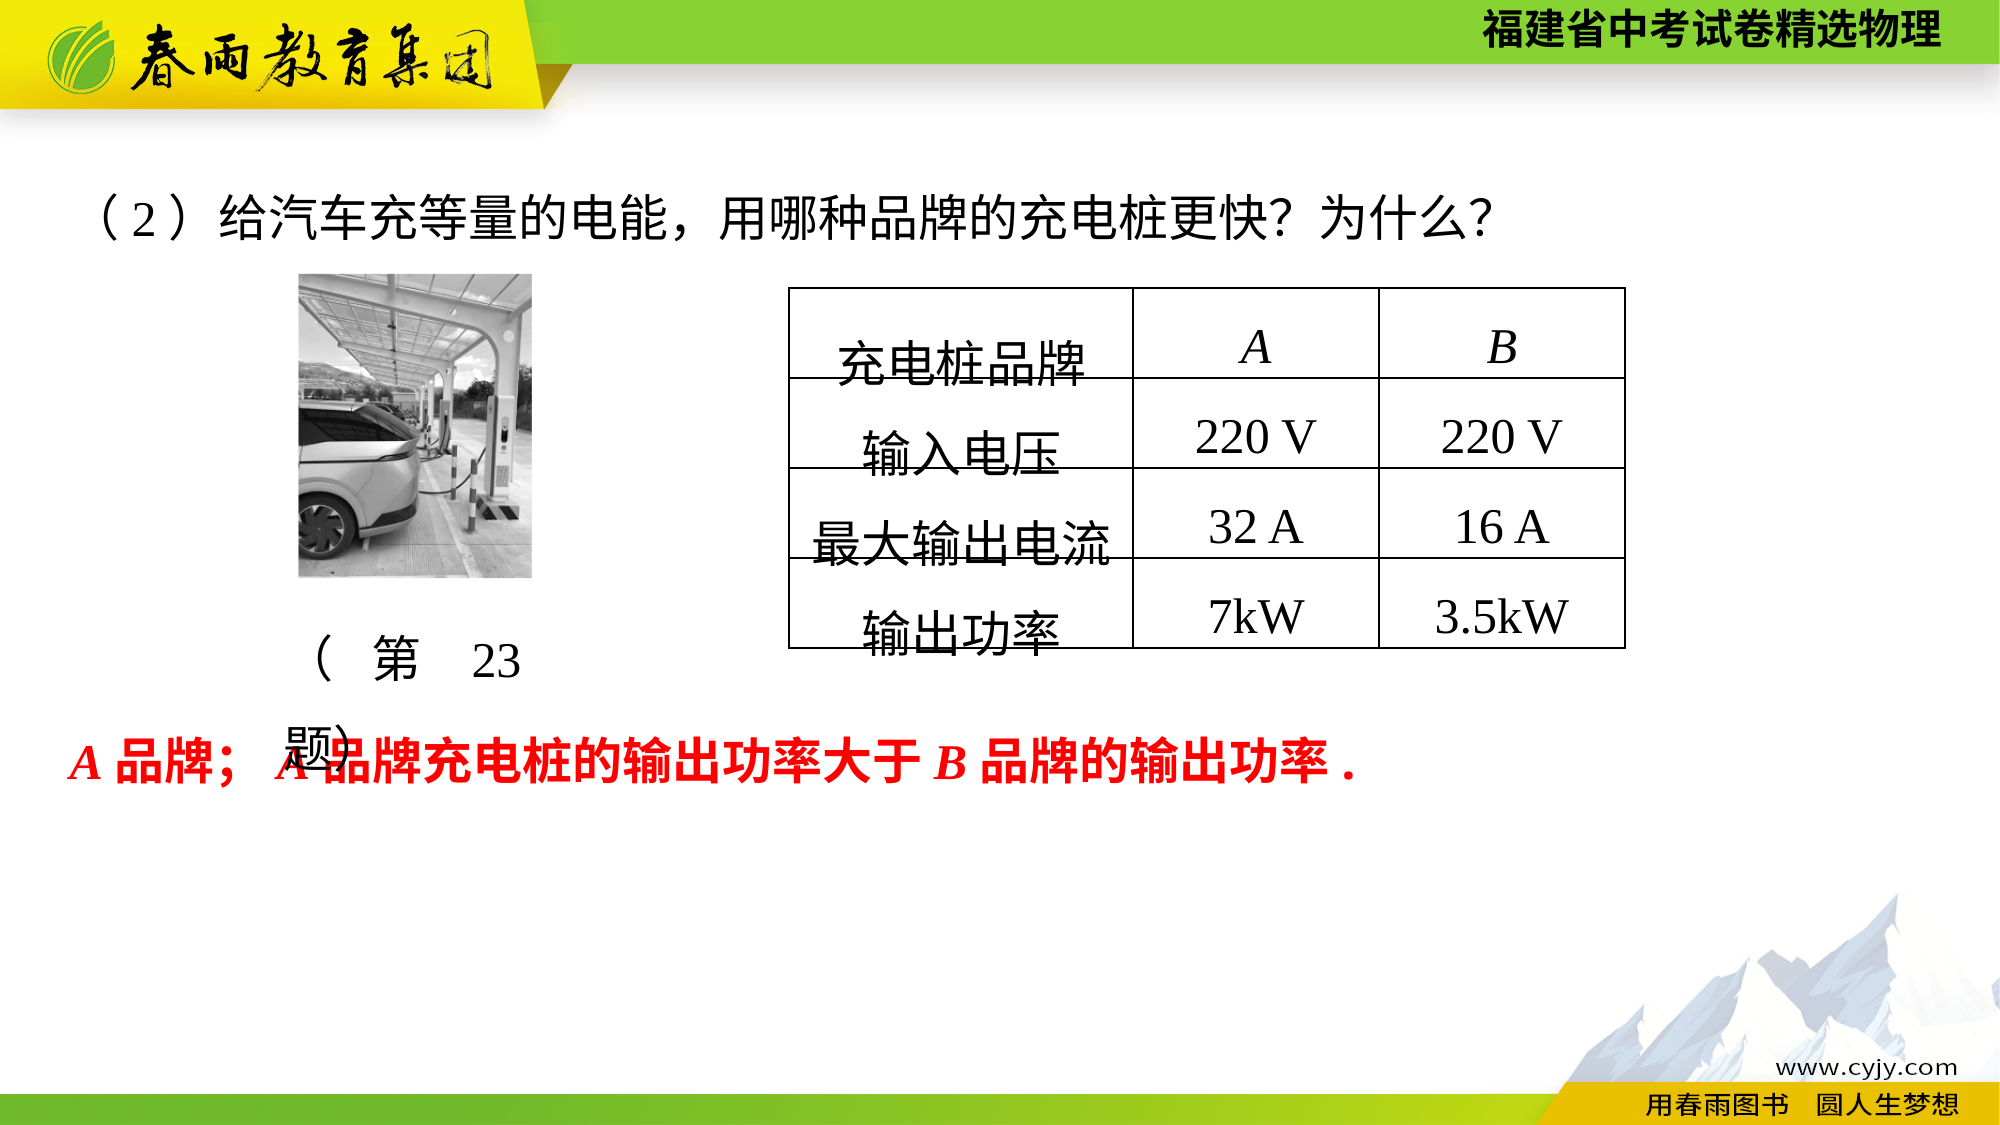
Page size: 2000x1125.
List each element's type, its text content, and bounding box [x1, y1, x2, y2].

picture [0, 0, 2000, 1125]
table_cell 220 V [1380, 379, 1624, 467]
table_cell 32 A [1134, 469, 1378, 557]
table_cell 3.5kW [1380, 559, 1624, 647]
table_cell 16 A [1380, 469, 1624, 557]
table_cell 220 V [1134, 379, 1378, 467]
table_header 充电桩品牌 [790, 289, 1132, 377]
table_cell 7kW [1134, 559, 1378, 647]
table_cell 输入电压 [790, 379, 1132, 467]
table_header B [1380, 289, 1624, 377]
text_box （第23题） [268, 590, 549, 696]
table_cell 输出功率 [790, 559, 1132, 647]
text_box （2）给汽车充等量的电能，用哪种品牌的充电桩更快？为什么？ [54, 148, 1547, 254]
table_cell 最大输出电流 [790, 469, 1132, 557]
table_header A [1134, 289, 1378, 377]
text_box A品牌；A品牌充电桩的输出功率大于B品牌的输出功率. [54, 692, 1523, 798]
